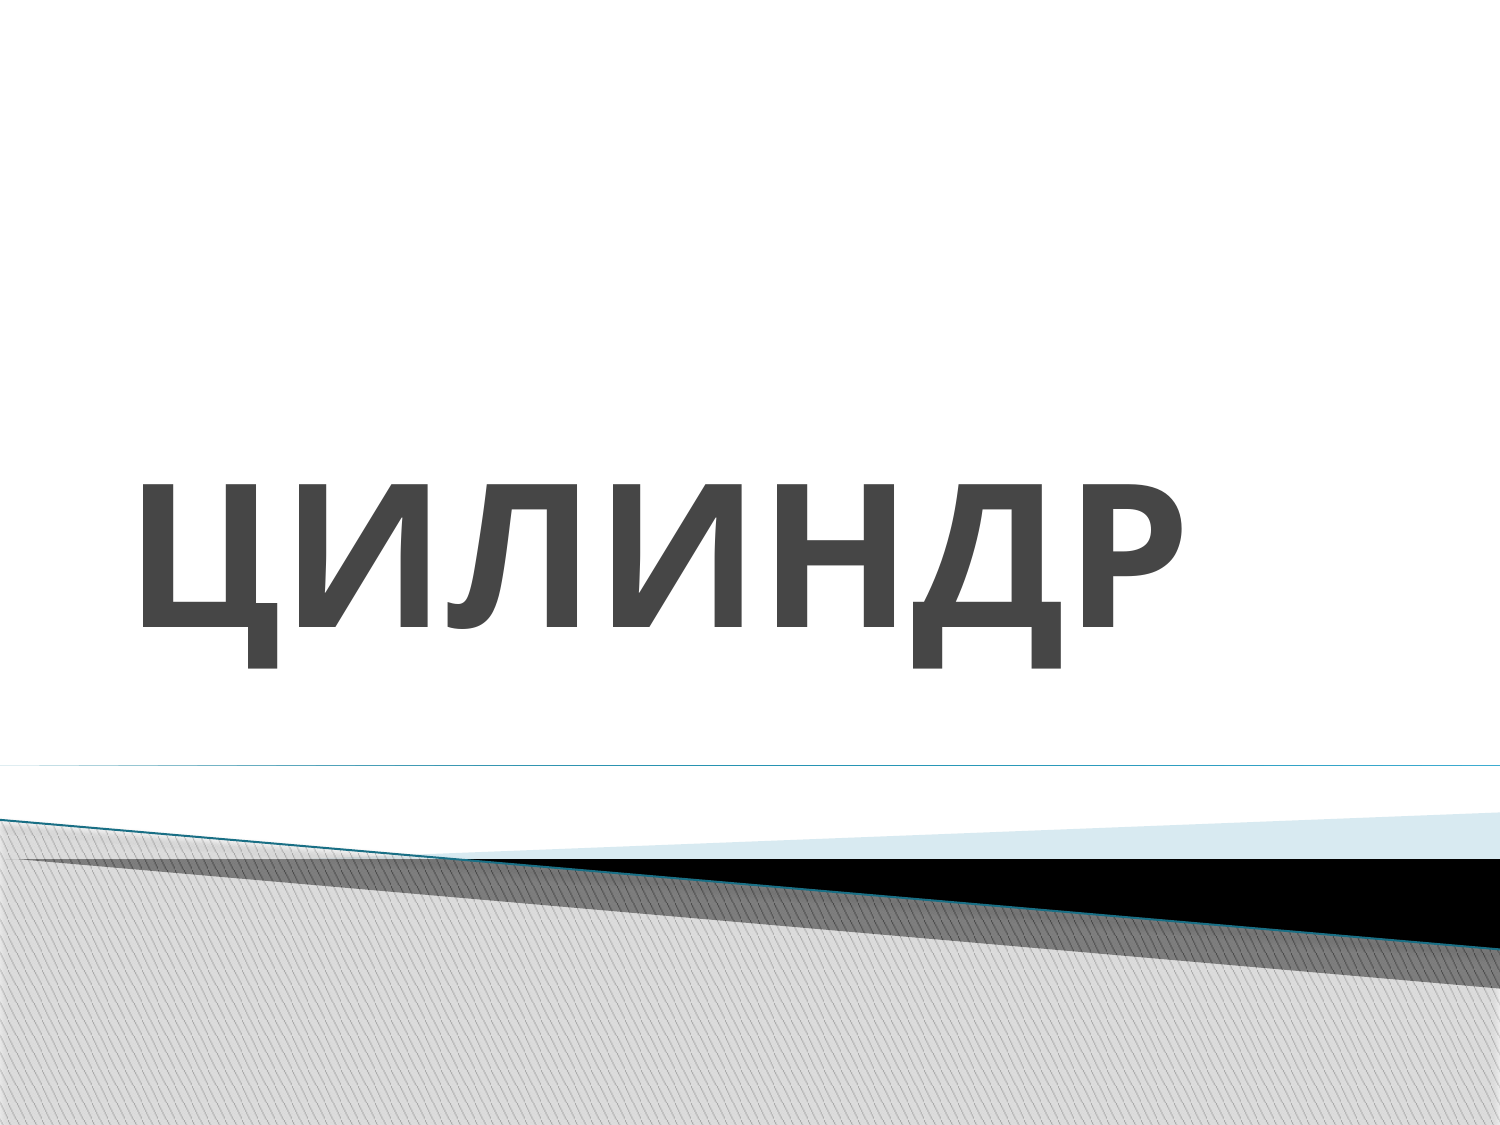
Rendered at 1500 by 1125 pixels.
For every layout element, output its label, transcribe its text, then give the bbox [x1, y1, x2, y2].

picture [5, 859, 1500, 989]
title ЦИЛИНДР [0, 375, 1206, 675]
